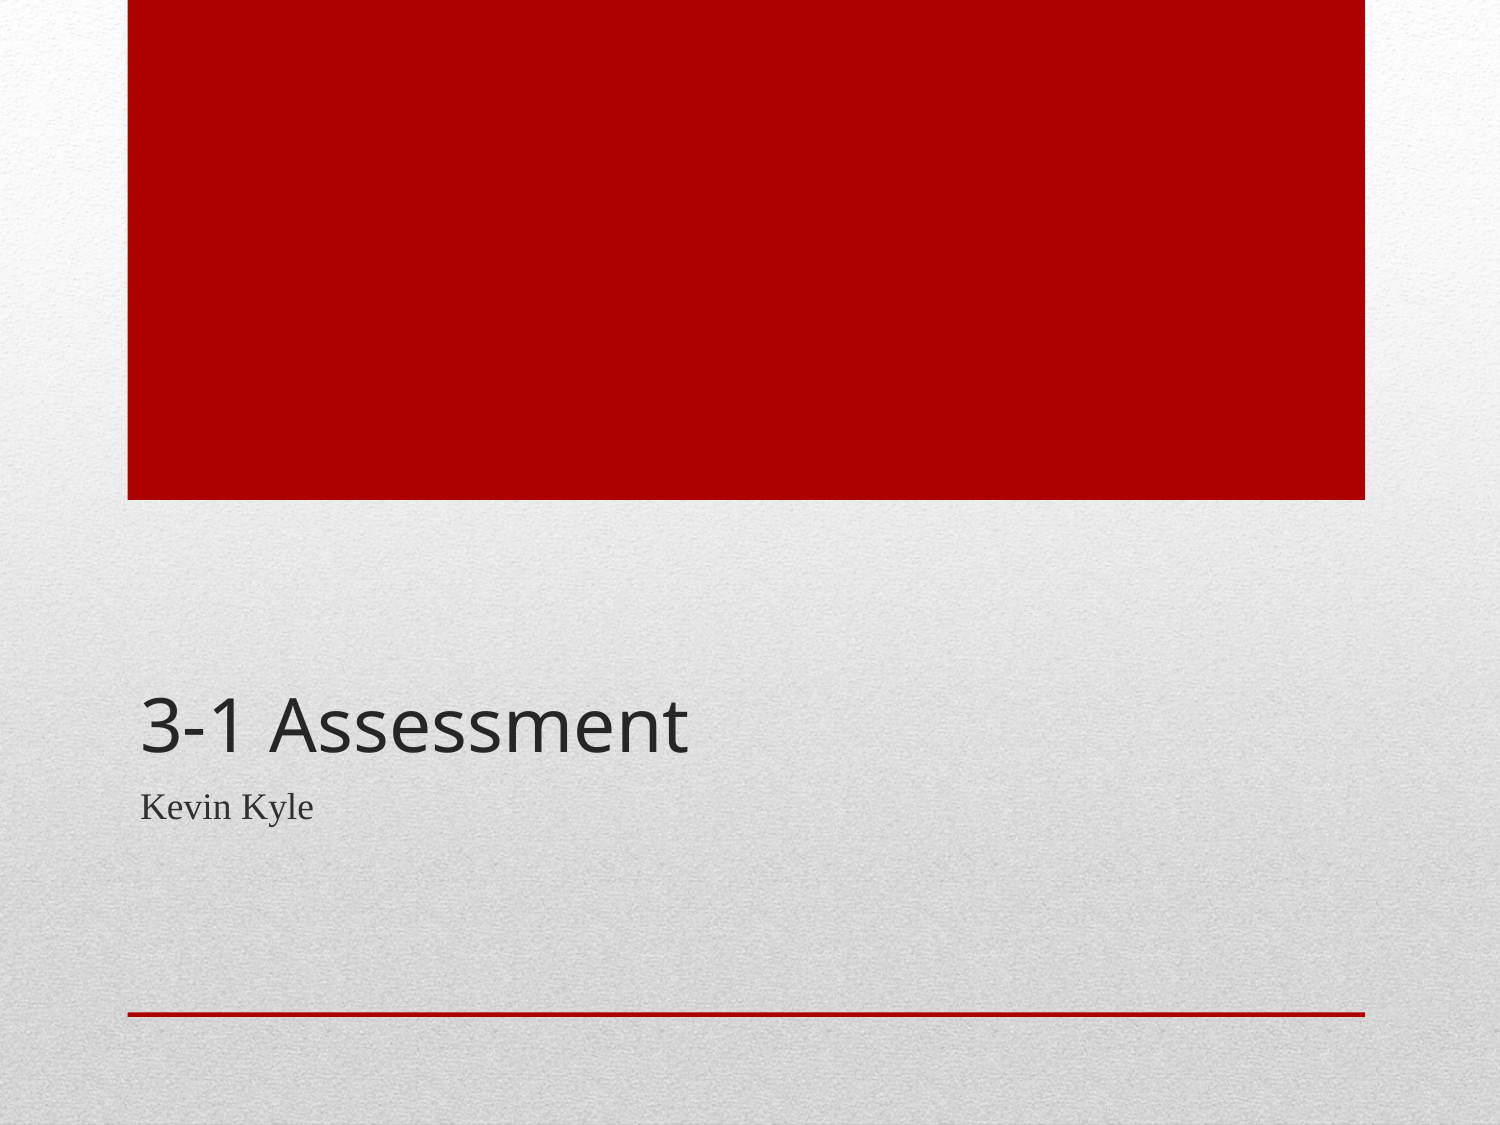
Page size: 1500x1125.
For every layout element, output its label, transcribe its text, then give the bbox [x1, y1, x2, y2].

title 3-1 Assessment [125, 525, 1363, 775]
subtitle Kevin Kyle [125, 774, 1250, 938]
